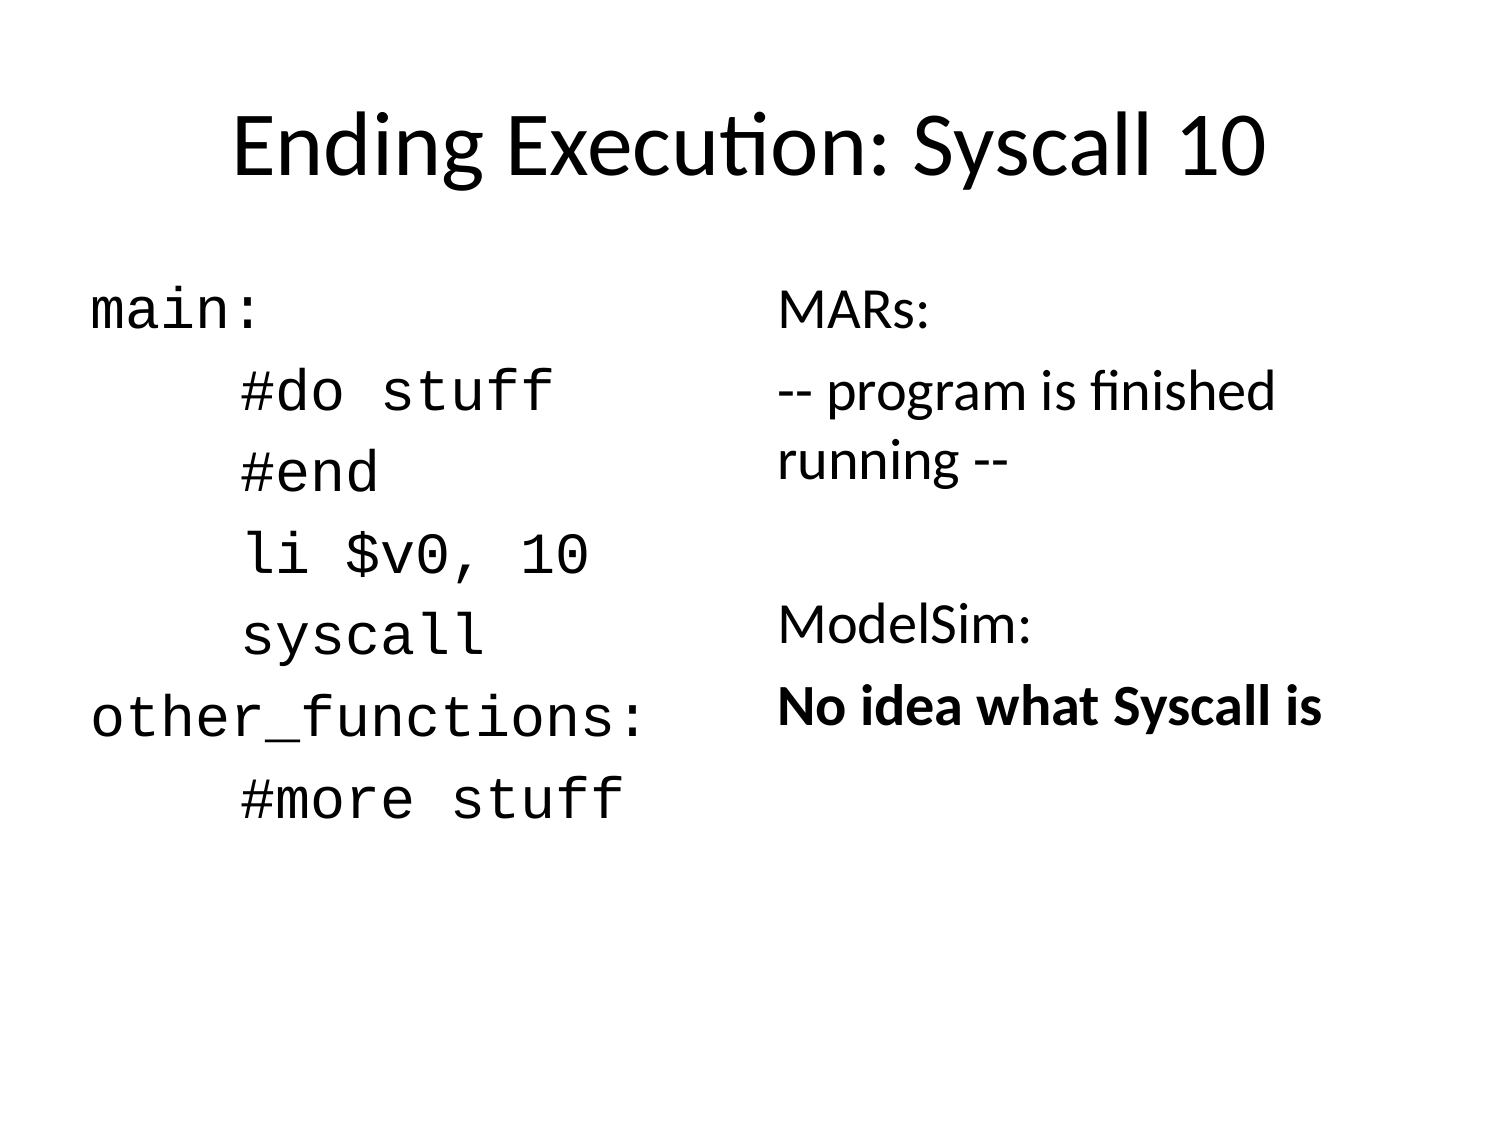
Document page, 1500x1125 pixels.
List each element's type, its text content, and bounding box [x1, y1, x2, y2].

title Ending Execution: Syscall 10 [75, 45, 1425, 233]
list MARs: -- program is finished running -- ModelSim: No idea what Syscall is [762, 262, 1425, 1005]
list main: #do stuff #end li $v0, 10 syscall other_functions: #more stuff [75, 262, 738, 1005]
